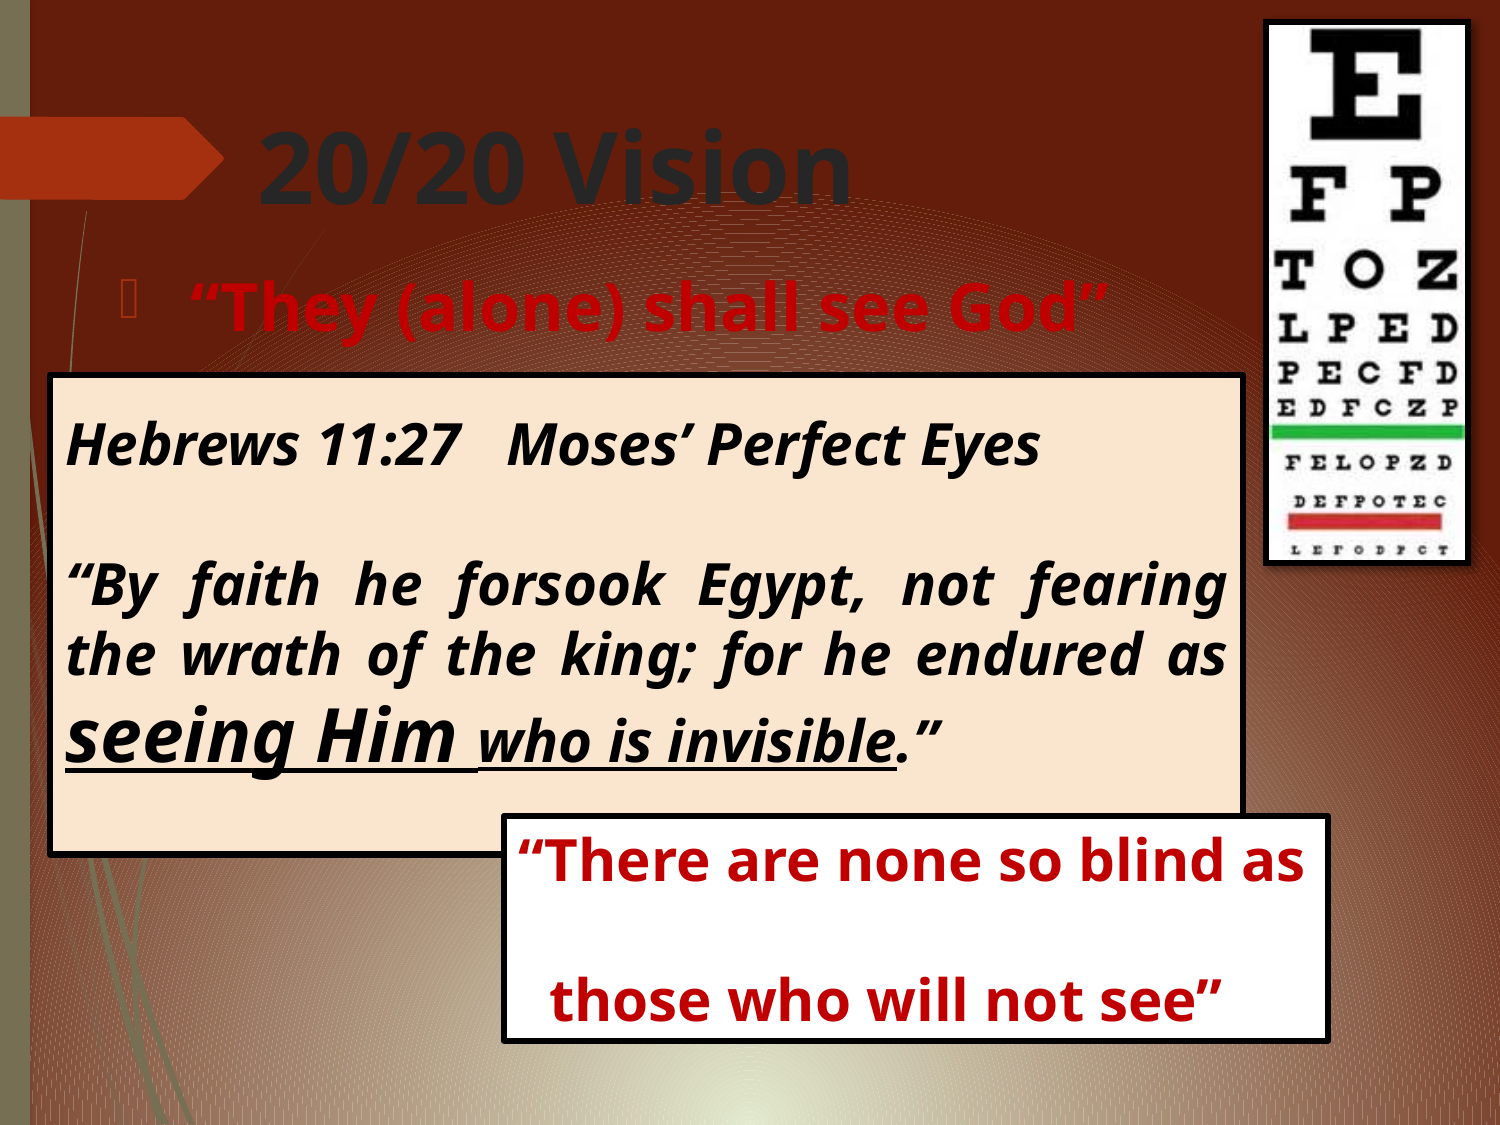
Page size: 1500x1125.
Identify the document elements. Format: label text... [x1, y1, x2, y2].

text_box Hebrews 11:27 Moses’ Perfect Eyes “By faith he forsook Egypt, not fearing the wrath of the king; for he endured as seeing Him who is invisible.” [50, 374, 1244, 855]
title 20/20 Vision [242, 96, 1261, 257]
text_box “There are none so blind as those who will not see” [503, 816, 1328, 1041]
picture [1268, 24, 1466, 561]
list “They (alone) shall see God” [104, 257, 1500, 1076]
